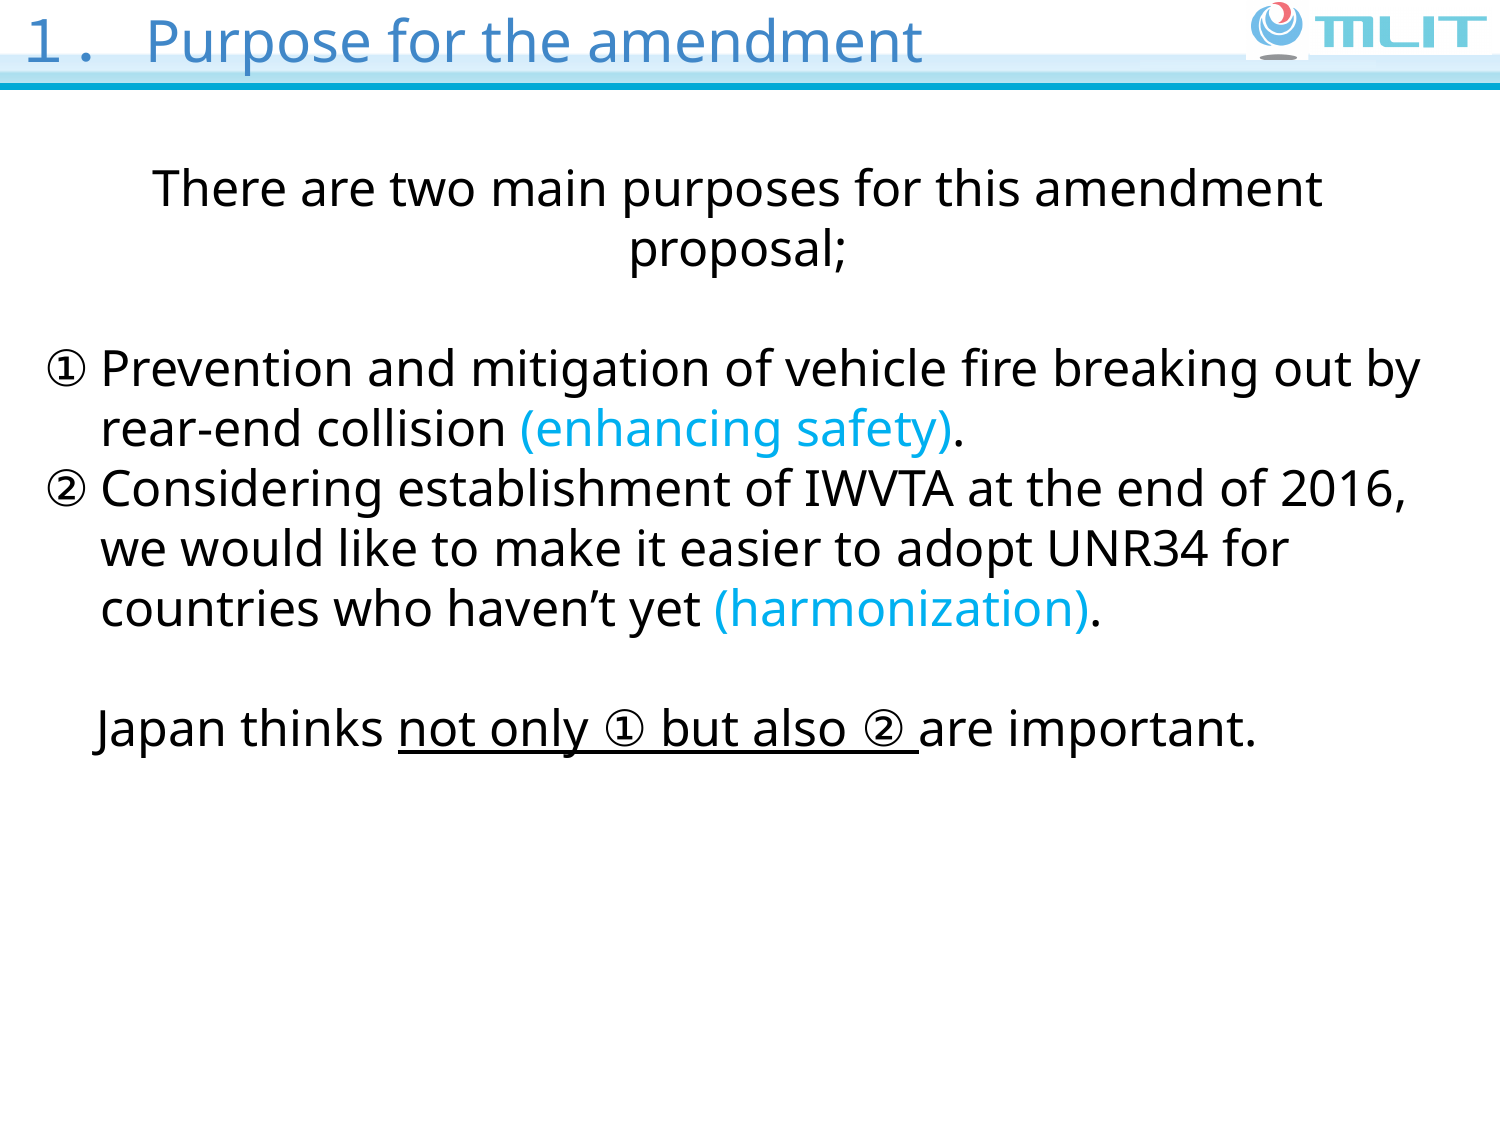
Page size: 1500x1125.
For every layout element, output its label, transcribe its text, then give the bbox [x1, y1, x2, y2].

text_box １．Purpose for the amendment [0, 0, 1152, 79]
picture [0, 0, 1500, 82]
text_box There are two main purposes for this amendment proposal; Prevention and mitigation of vehicle fire breaking out by rear-end collision (enhancing safety). Considering establishment of IWVTA at the end of 2016, we would like to make it easier to adopt UNR34 for countries who haven’t yet (harmonization). Japan thinks not only ① but also ② are important. [29, 148, 1447, 764]
